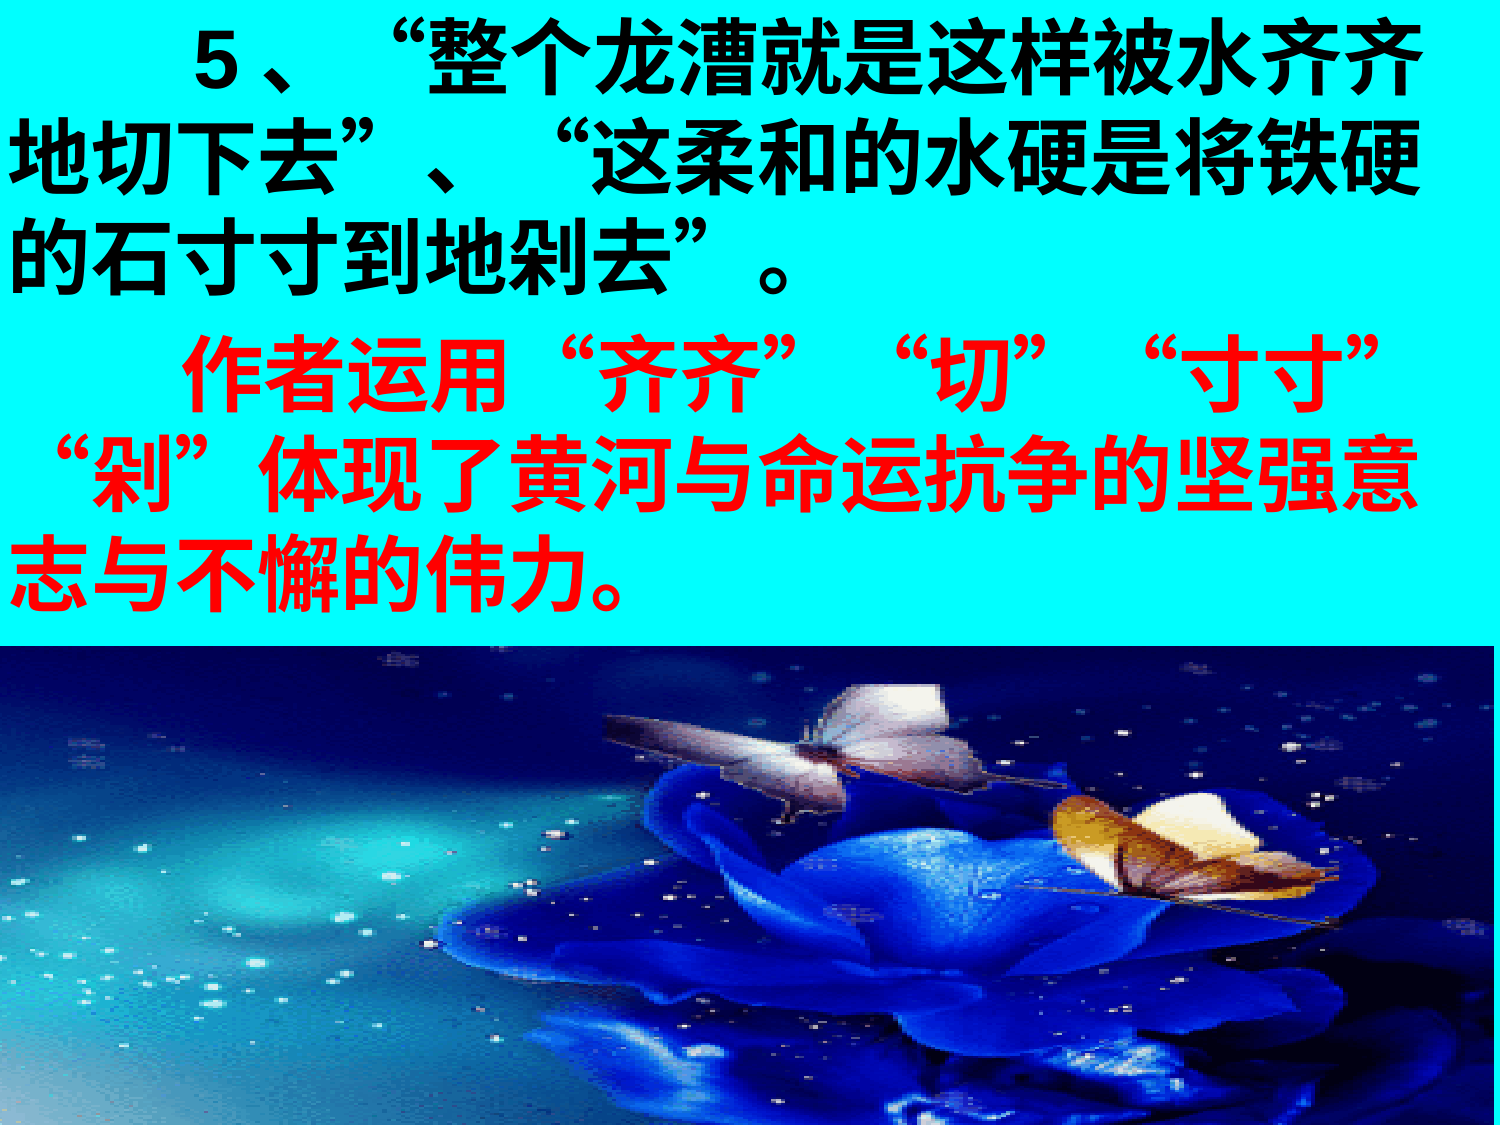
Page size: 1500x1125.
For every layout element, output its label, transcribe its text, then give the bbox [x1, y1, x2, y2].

list 5、“整个龙漕就是这样被水齐齐地切下去”、“这柔和的水硬是将铁硬的石寸寸到地剁去”。 作者运用“齐齐”“切”“寸寸”“剁”体现了黄河与命运抗争的坚强意志与不懈的伟力。 [0, 0, 1494, 646]
picture [0, 646, 1494, 1125]
